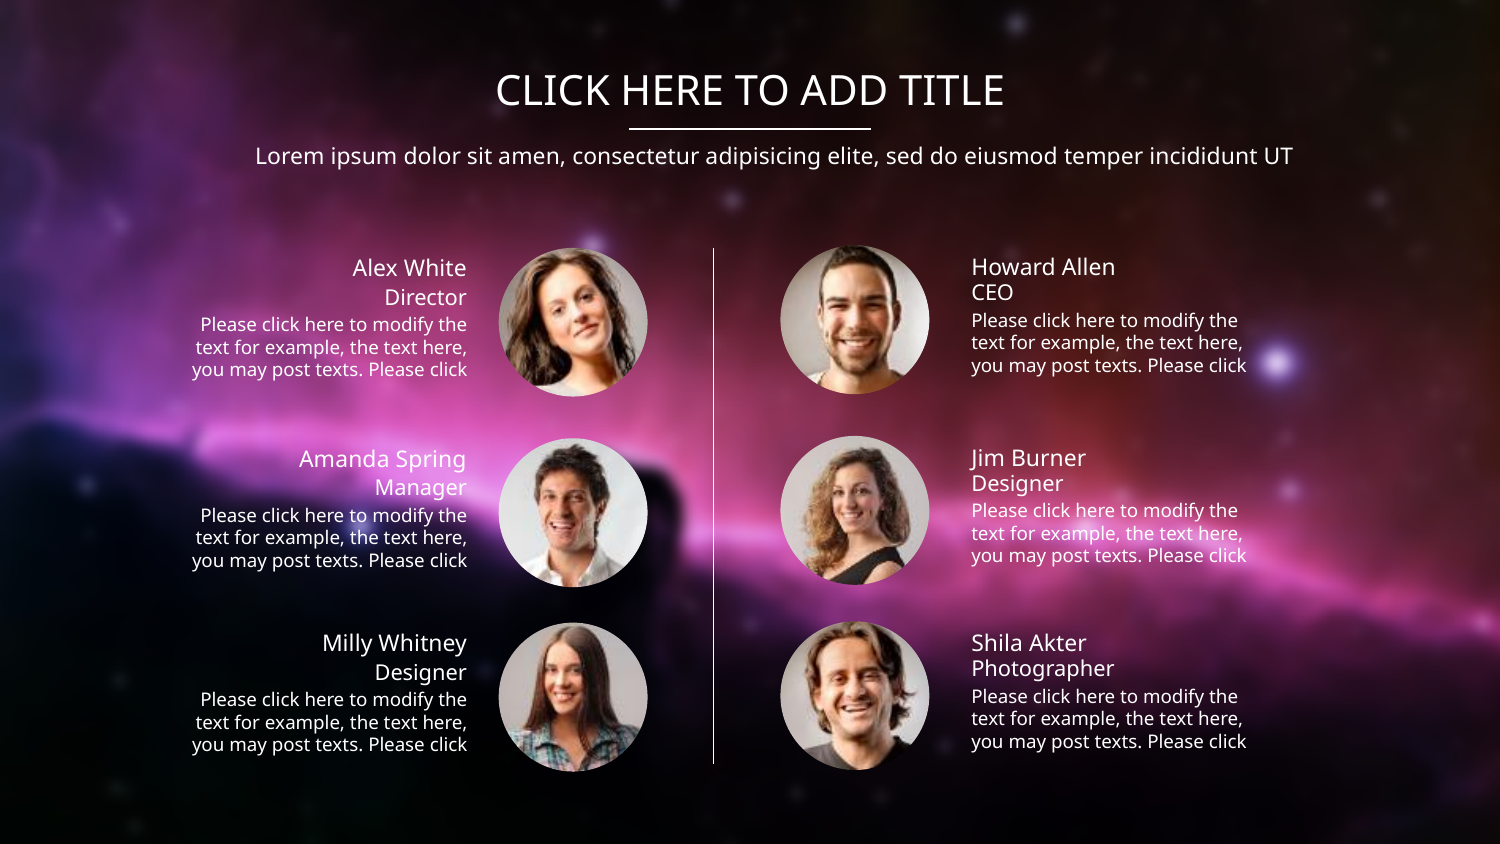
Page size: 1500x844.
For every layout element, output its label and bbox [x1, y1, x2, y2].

text_box [778, 619, 932, 773]
text_box [167, 621, 482, 764]
text_box [956, 621, 1271, 761]
picture [0, 0, 1500, 844]
text_box [167, 246, 482, 389]
text_box [956, 435, 1271, 576]
text_box [167, 436, 482, 580]
text_box [956, 245, 1271, 385]
text_box [778, 433, 932, 587]
text_box [496, 620, 650, 774]
text_box [496, 245, 650, 399]
text_box [496, 436, 650, 590]
text_box [778, 243, 932, 397]
